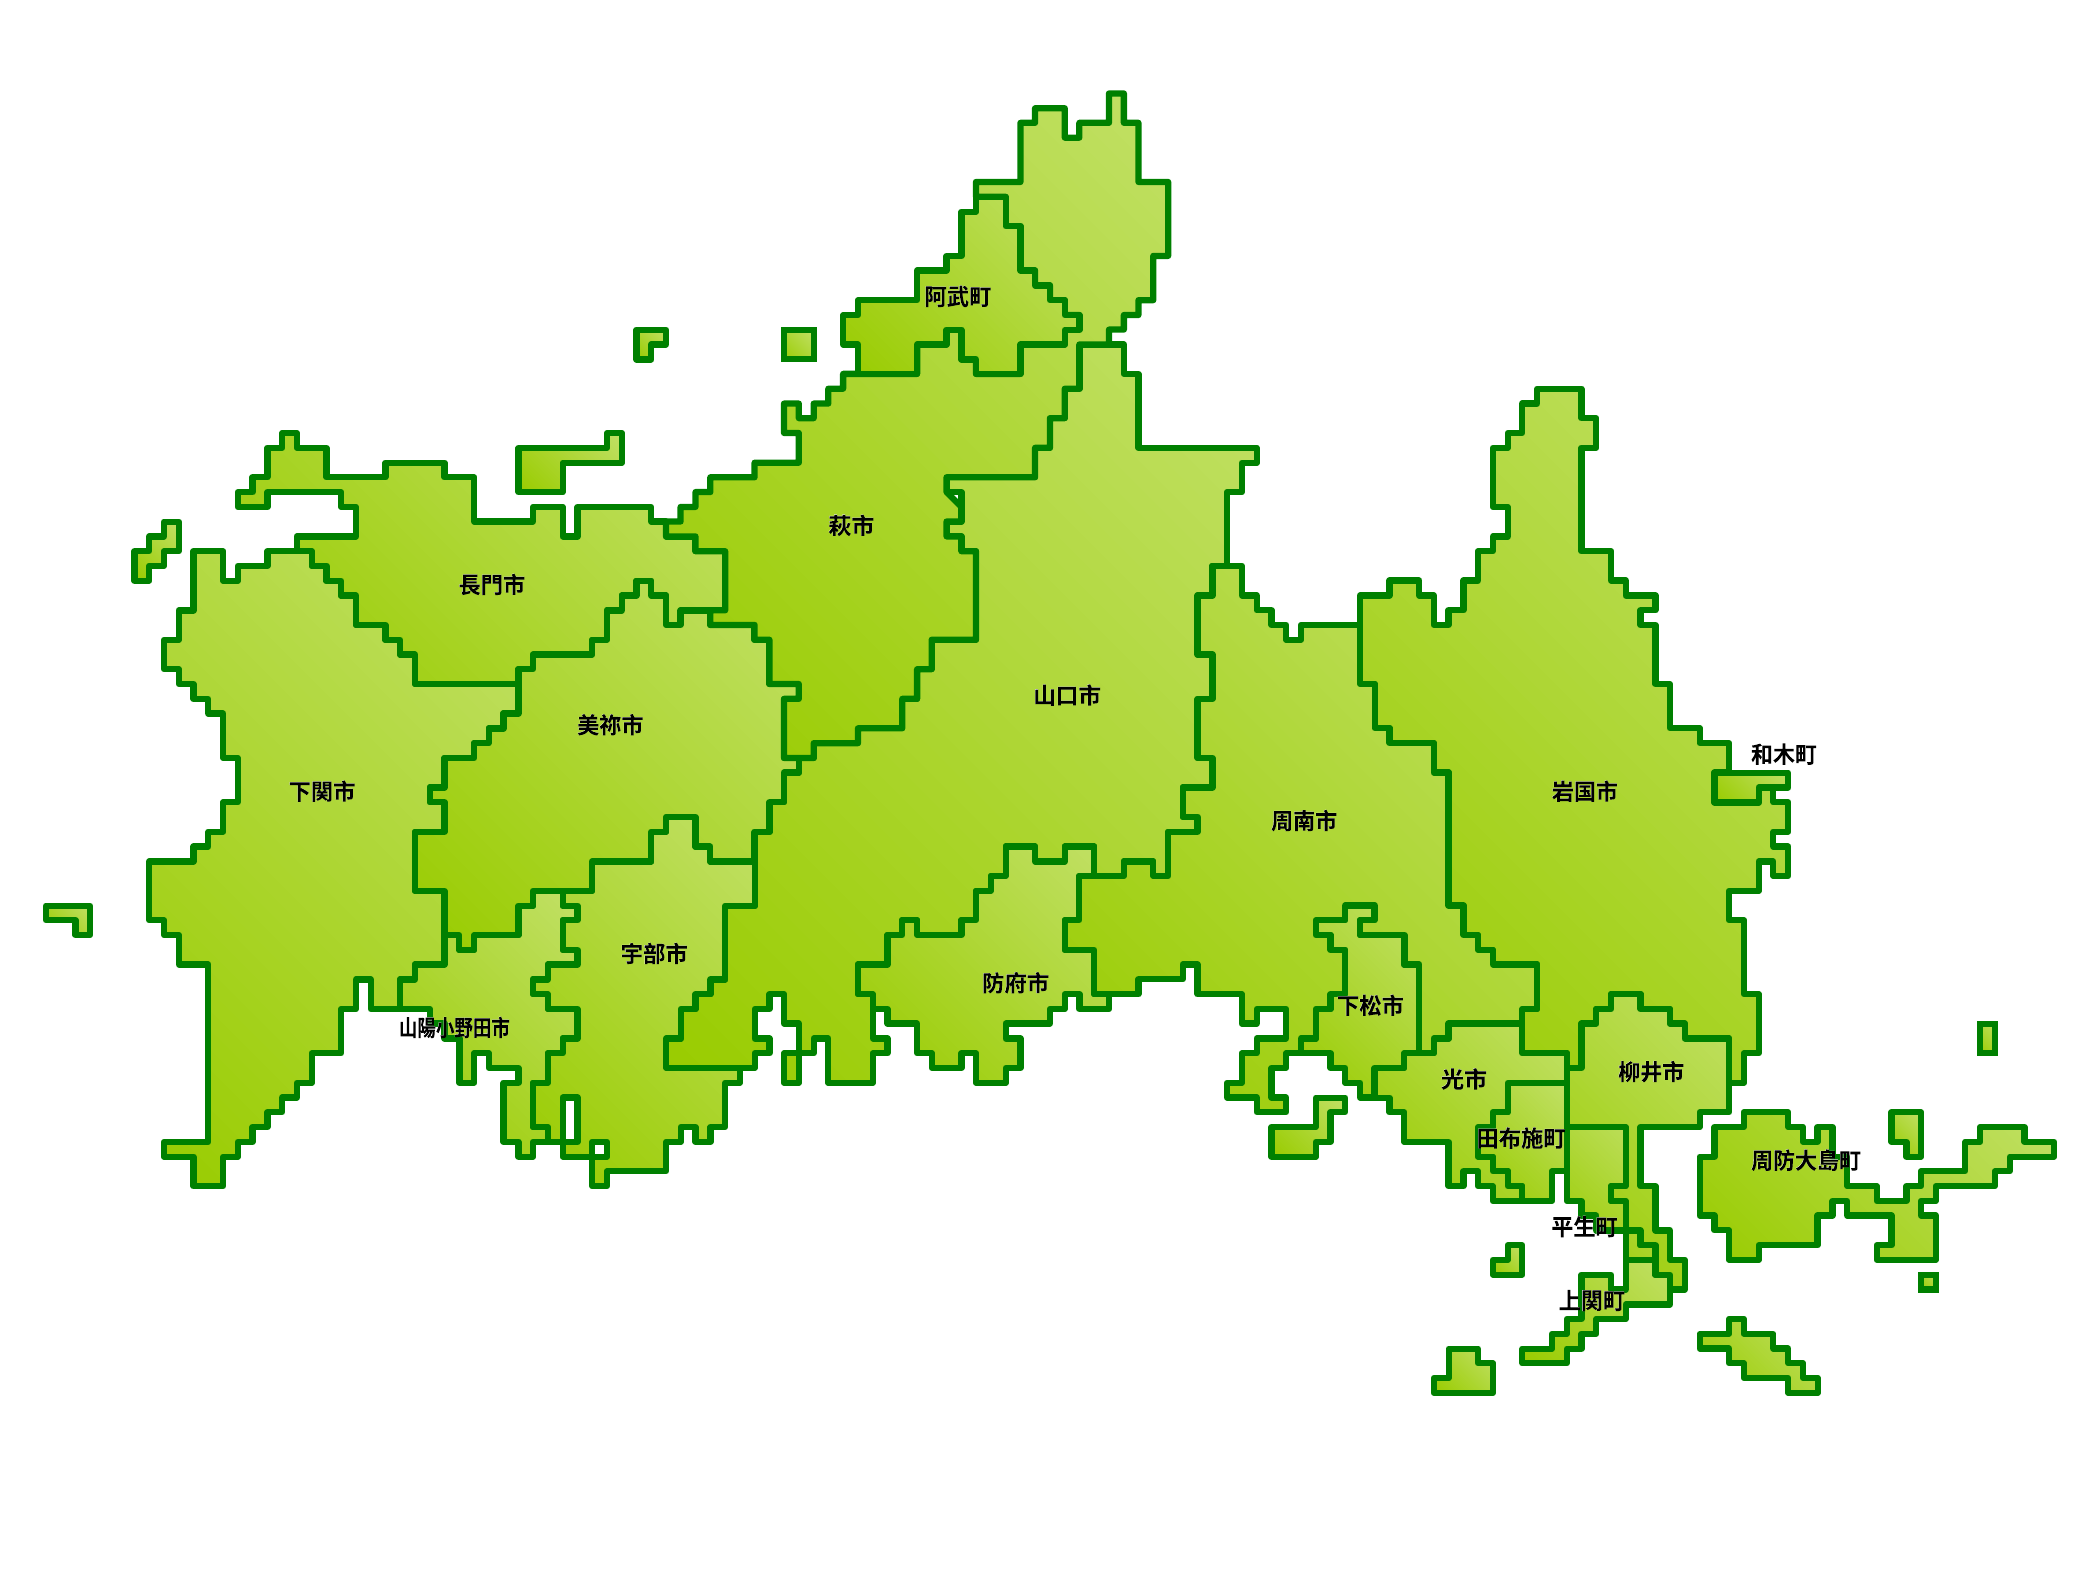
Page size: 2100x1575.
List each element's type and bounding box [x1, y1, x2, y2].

text_box [1618, 1060, 1684, 1083]
text_box [1551, 1215, 1618, 1238]
text_box [1750, 742, 1817, 766]
text_box [459, 573, 525, 596]
text_box [1750, 1148, 1861, 1172]
text_box [1477, 1126, 1566, 1150]
text_box [925, 285, 992, 308]
text_box [1337, 993, 1404, 1017]
text_box [1559, 1289, 1625, 1312]
text_box [1271, 809, 1337, 832]
text_box [577, 713, 643, 736]
text_box [828, 513, 874, 537]
text_box [1034, 683, 1101, 707]
text_box [1441, 1067, 1487, 1090]
text_box [1551, 779, 1618, 803]
text_box [621, 942, 688, 965]
text_box [45, 93, 2055, 1394]
text_box [289, 779, 355, 803]
text_box [399, 1016, 510, 1039]
text_box [983, 971, 1049, 994]
